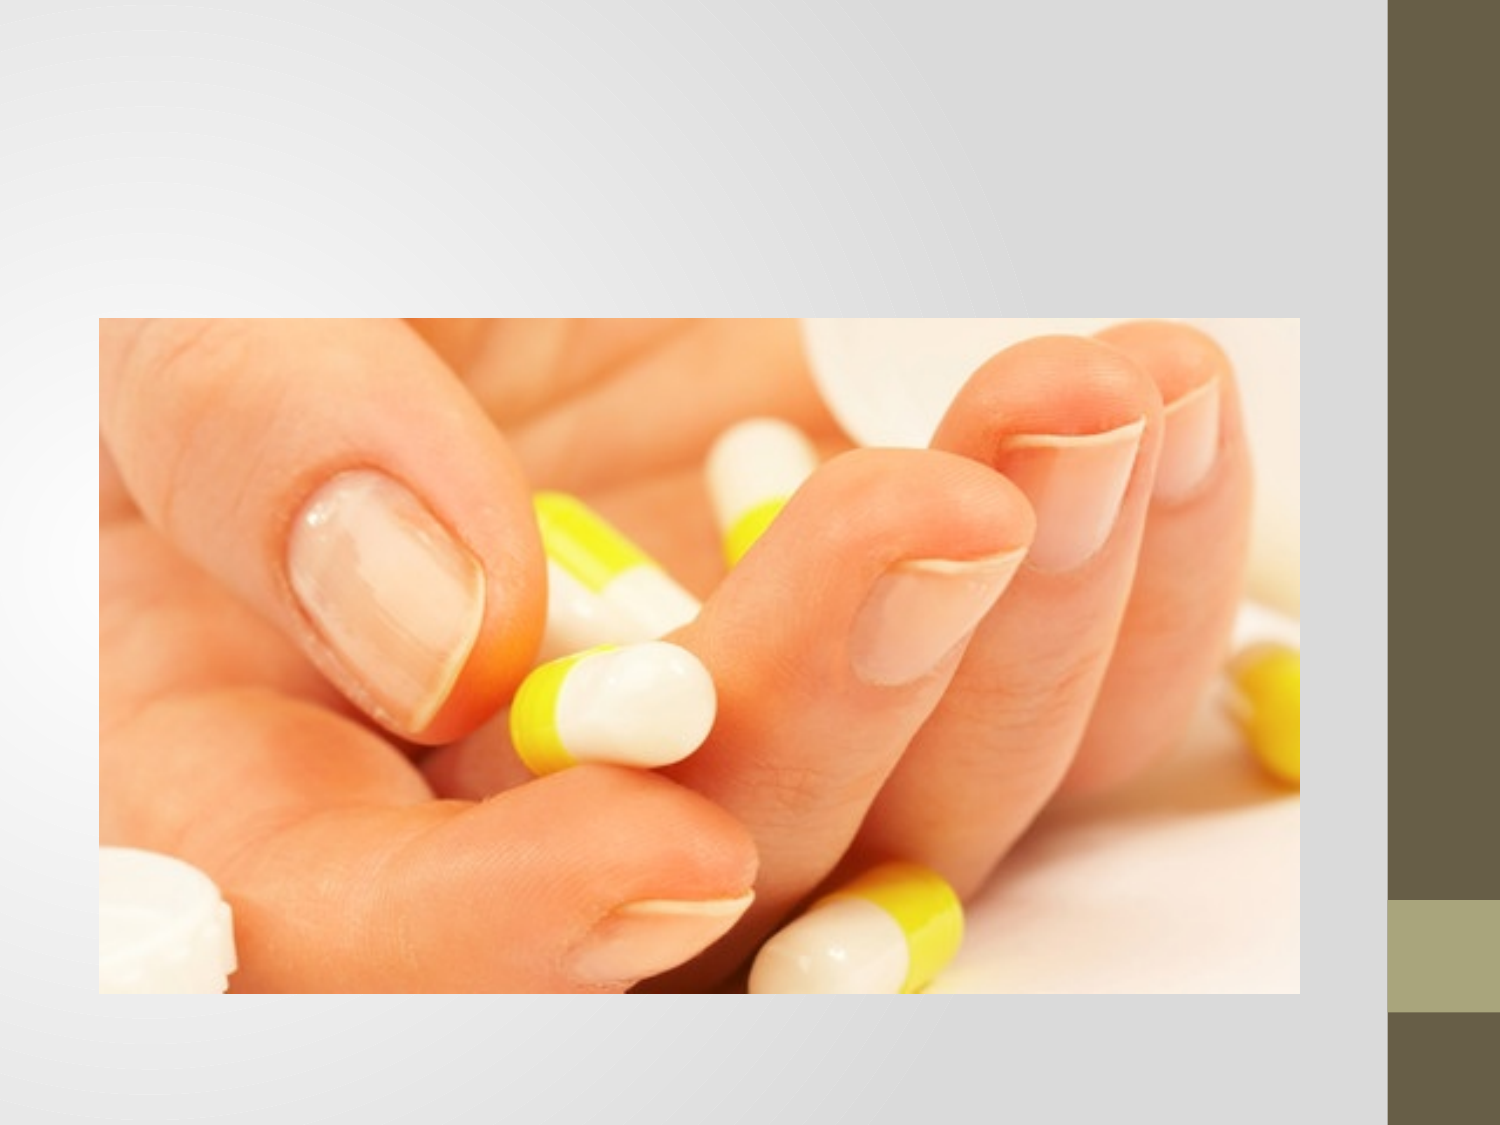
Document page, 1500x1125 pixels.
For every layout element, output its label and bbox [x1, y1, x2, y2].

list [99, 318, 1301, 995]
